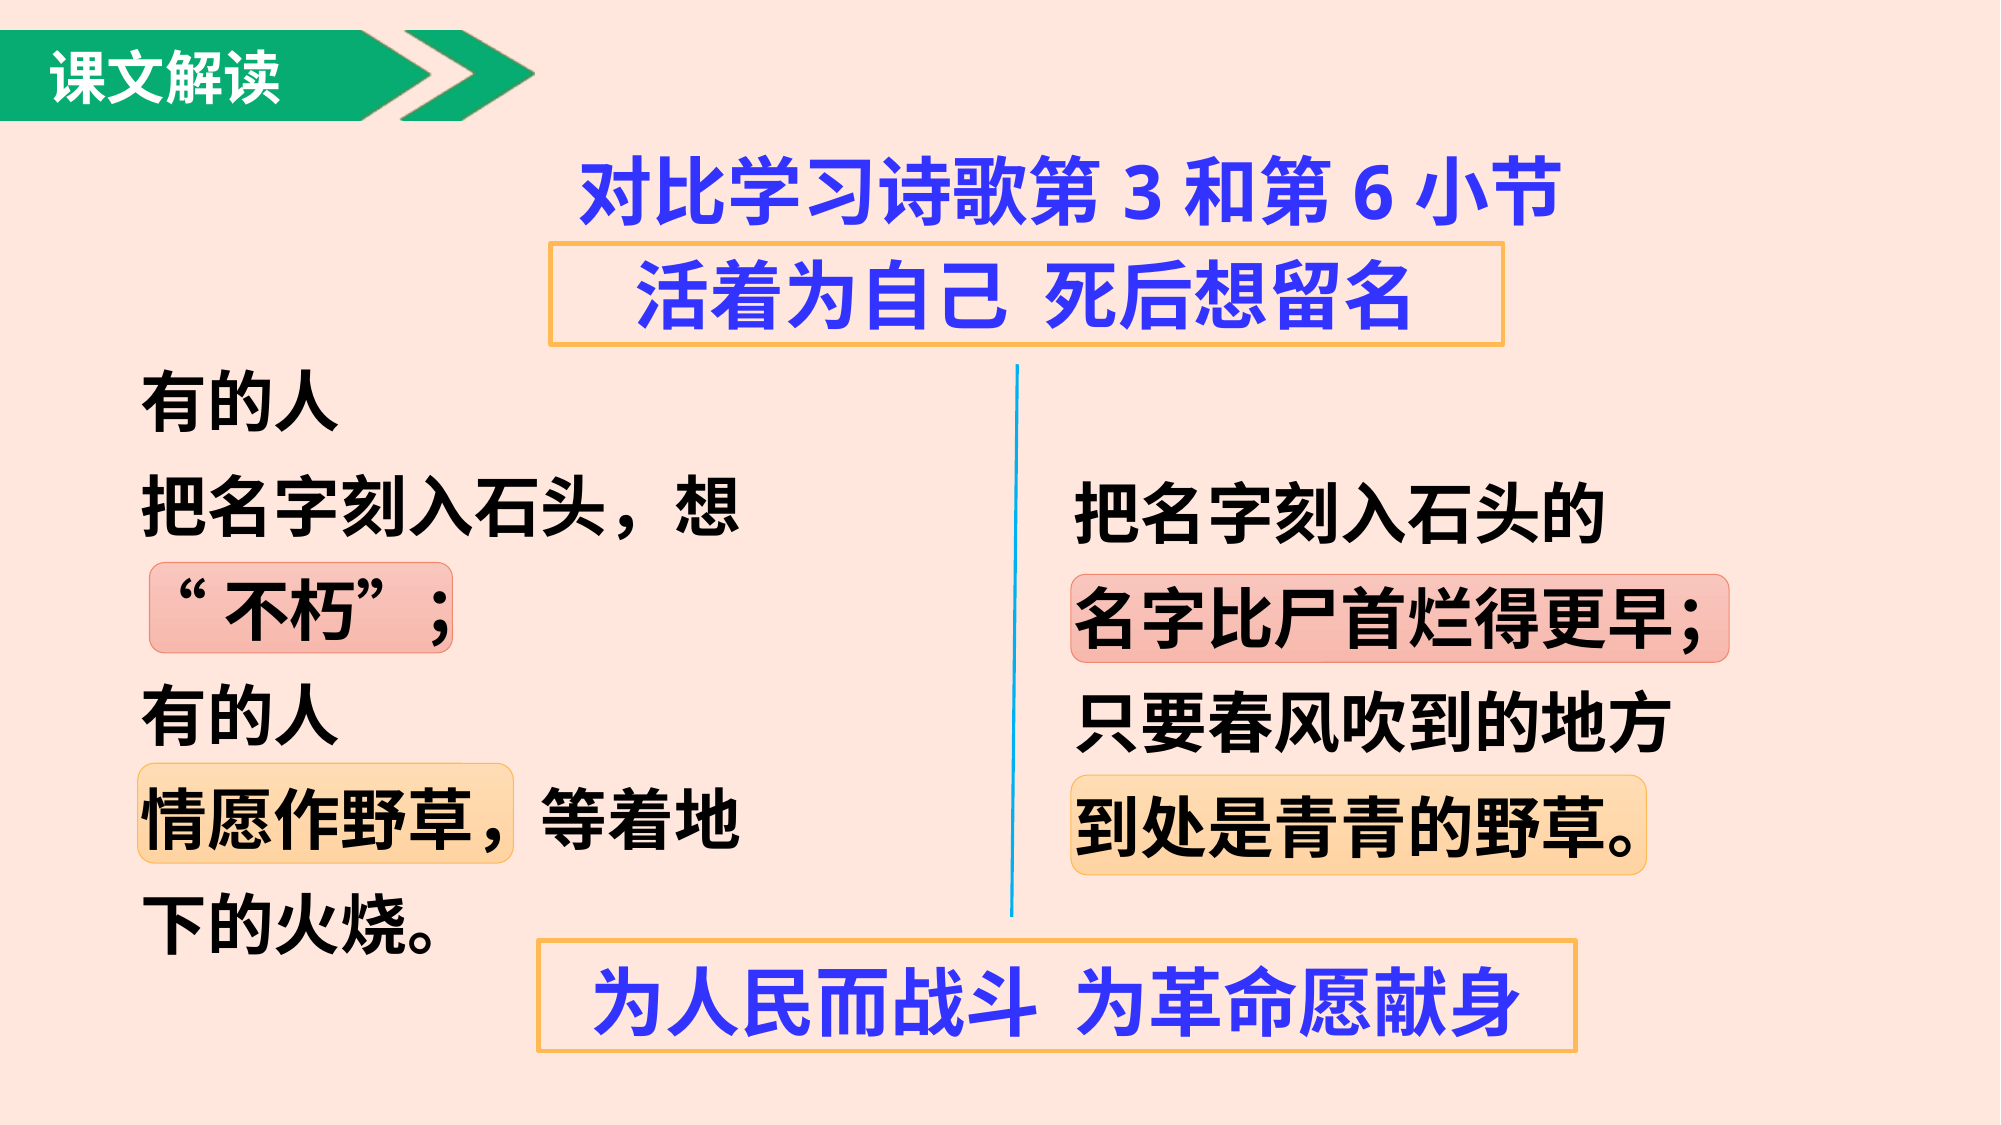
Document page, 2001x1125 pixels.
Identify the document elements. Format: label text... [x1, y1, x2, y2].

text_box 有的人 把名字刻入石头，想 “不朽”； 有的人 情愿作野草，等着地 下的火烧。 [125, 344, 1071, 971]
text_box 课文解读 [33, 33, 325, 119]
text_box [1011, 364, 1018, 917]
picture [0, 30, 535, 121]
text_box 把名字刻入石头的 名字比尸首烂得更早； 只要春风吹到的地方 到处是青青的野草。 [1059, 456, 1894, 874]
text_box 为人民而战斗 为革命愿献身 [538, 940, 1576, 1051]
text_box 对比学习诗歌第3和第6小节 [562, 137, 1677, 242]
text_box 活着为自己 死后想留名 [550, 243, 1504, 345]
